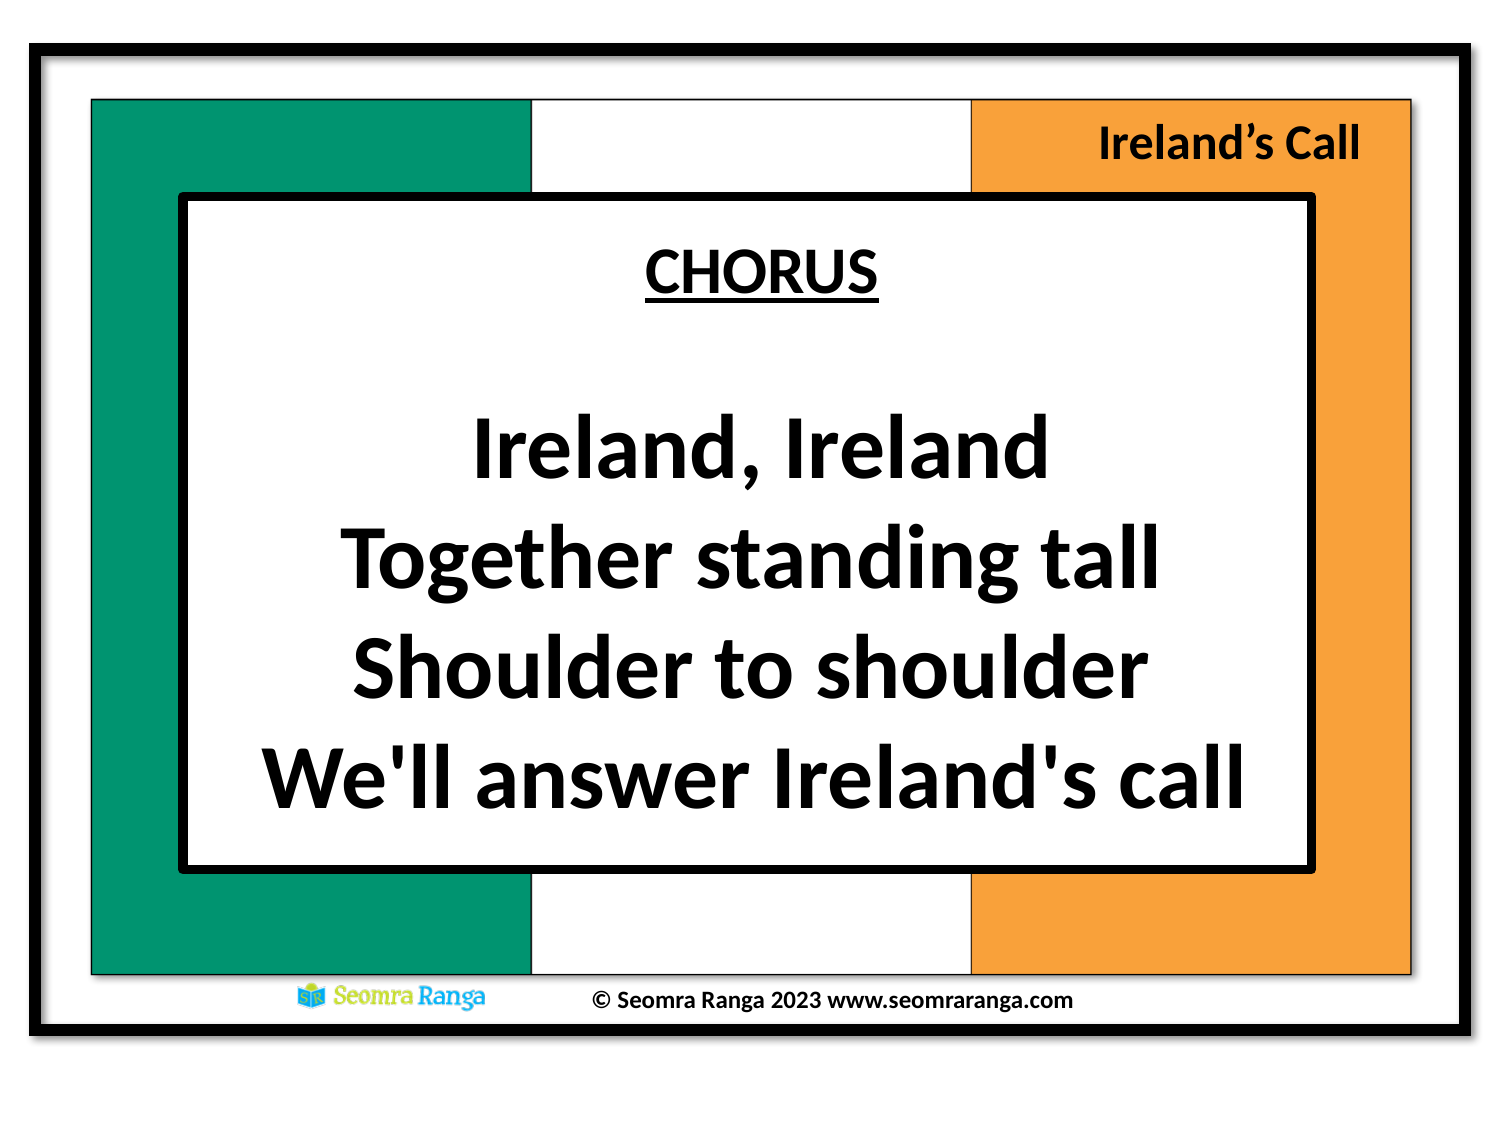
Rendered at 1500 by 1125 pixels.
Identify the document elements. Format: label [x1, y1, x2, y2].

picture [41, 55, 1459, 1024]
